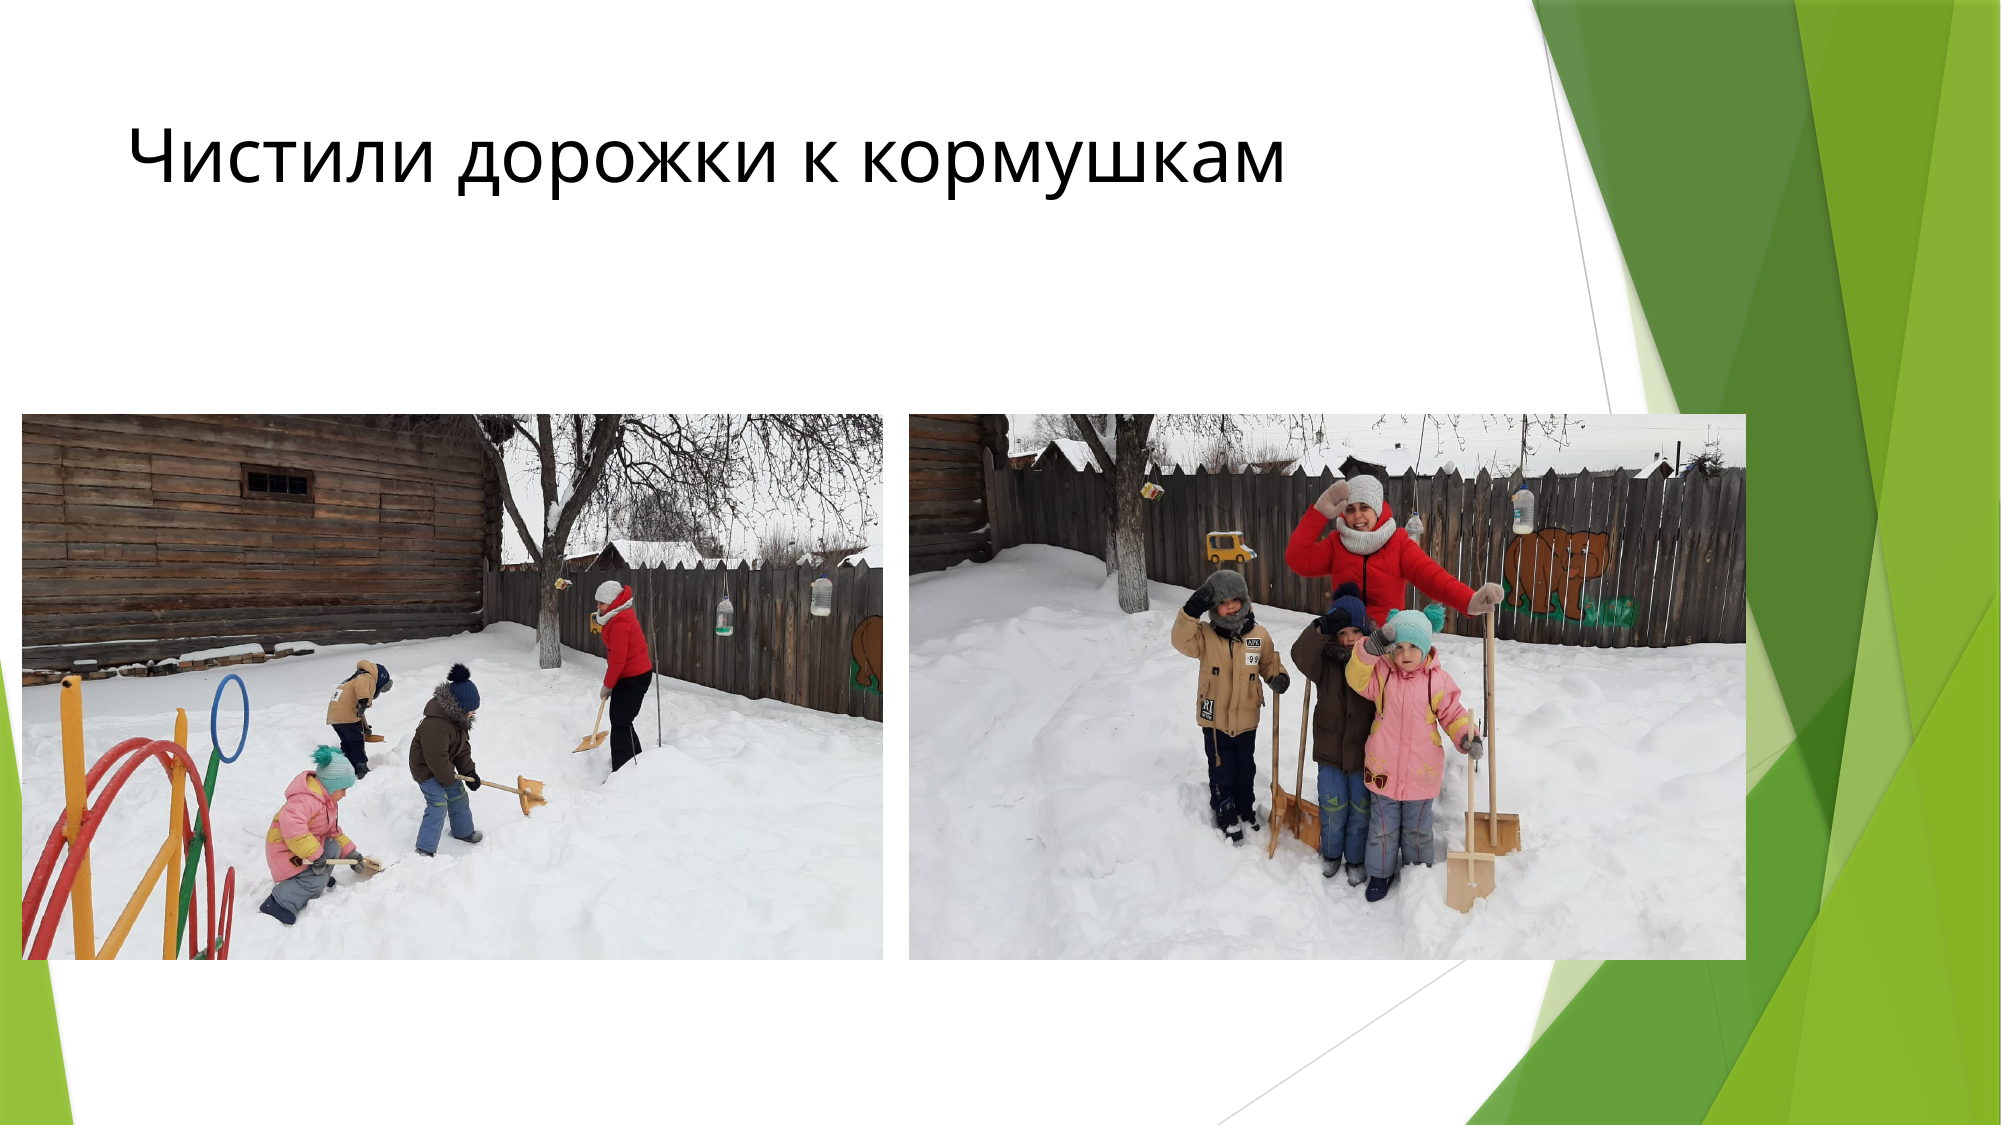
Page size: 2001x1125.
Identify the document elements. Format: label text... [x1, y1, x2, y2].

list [909, 414, 1747, 961]
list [22, 414, 883, 961]
title Чистили дорожки к кормушкам [111, 99, 1522, 317]
